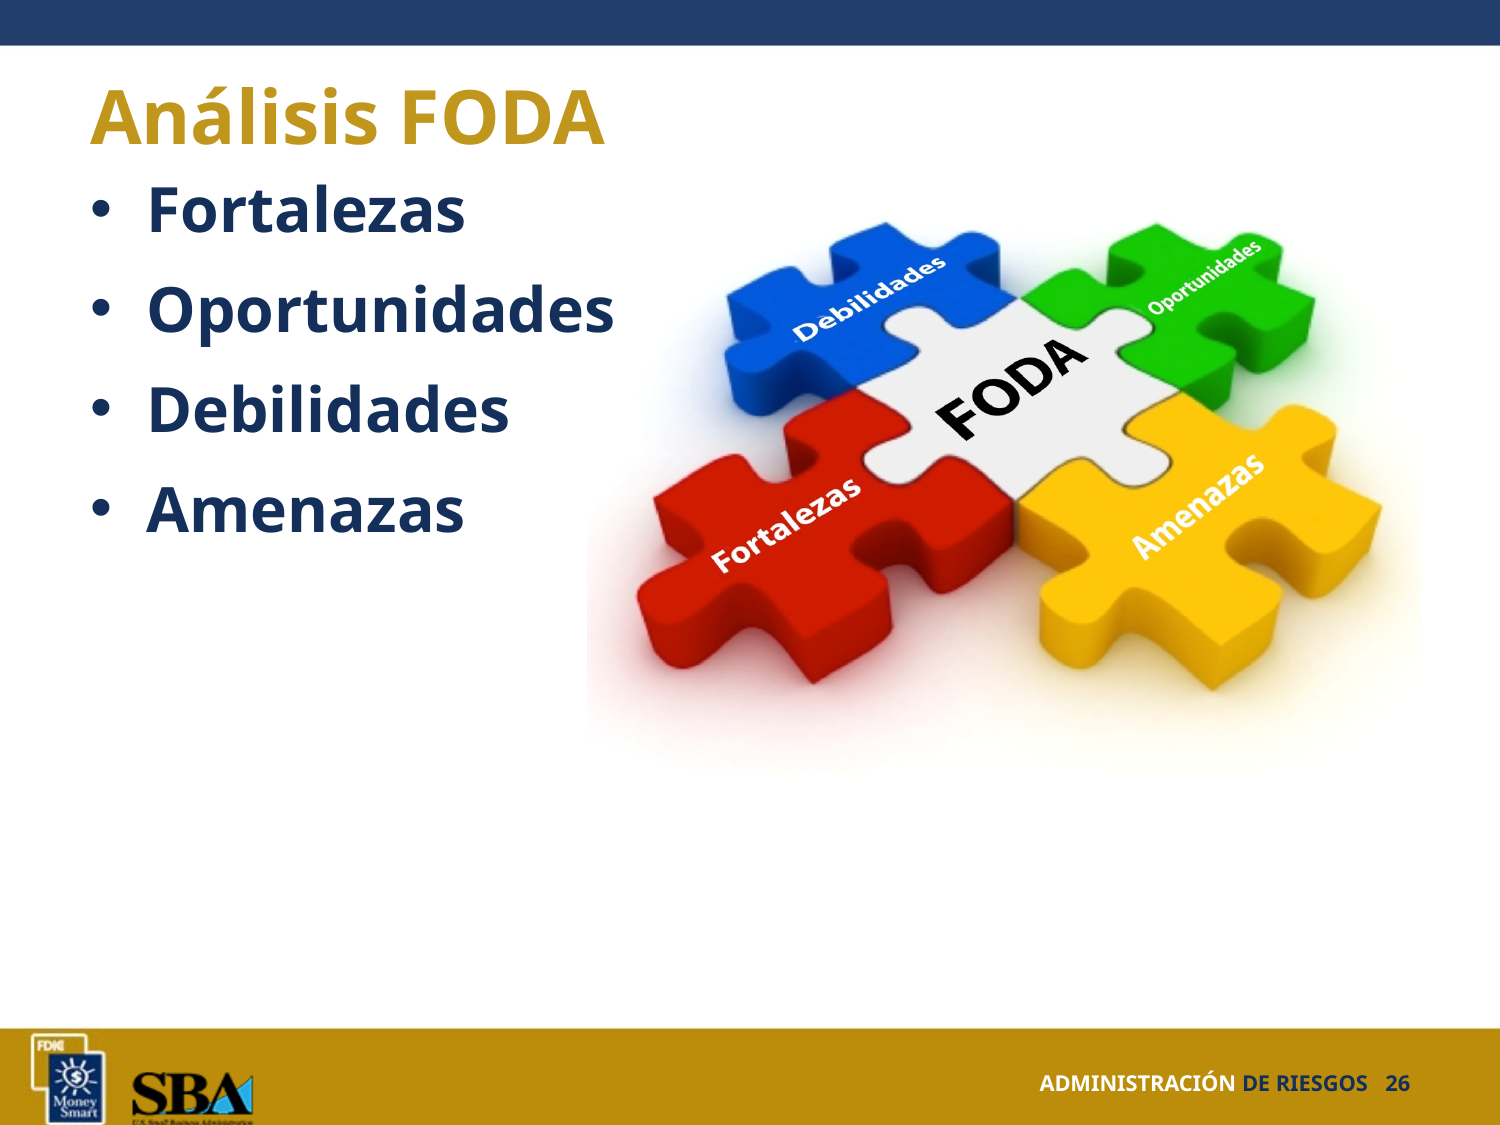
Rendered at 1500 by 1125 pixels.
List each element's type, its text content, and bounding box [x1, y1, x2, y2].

picture [0, 0, 1500, 1125]
title Análisis FODA [74, 62, 1426, 162]
list Fortalezas Oportunidades Debilidades Amenazas [74, 162, 1426, 863]
